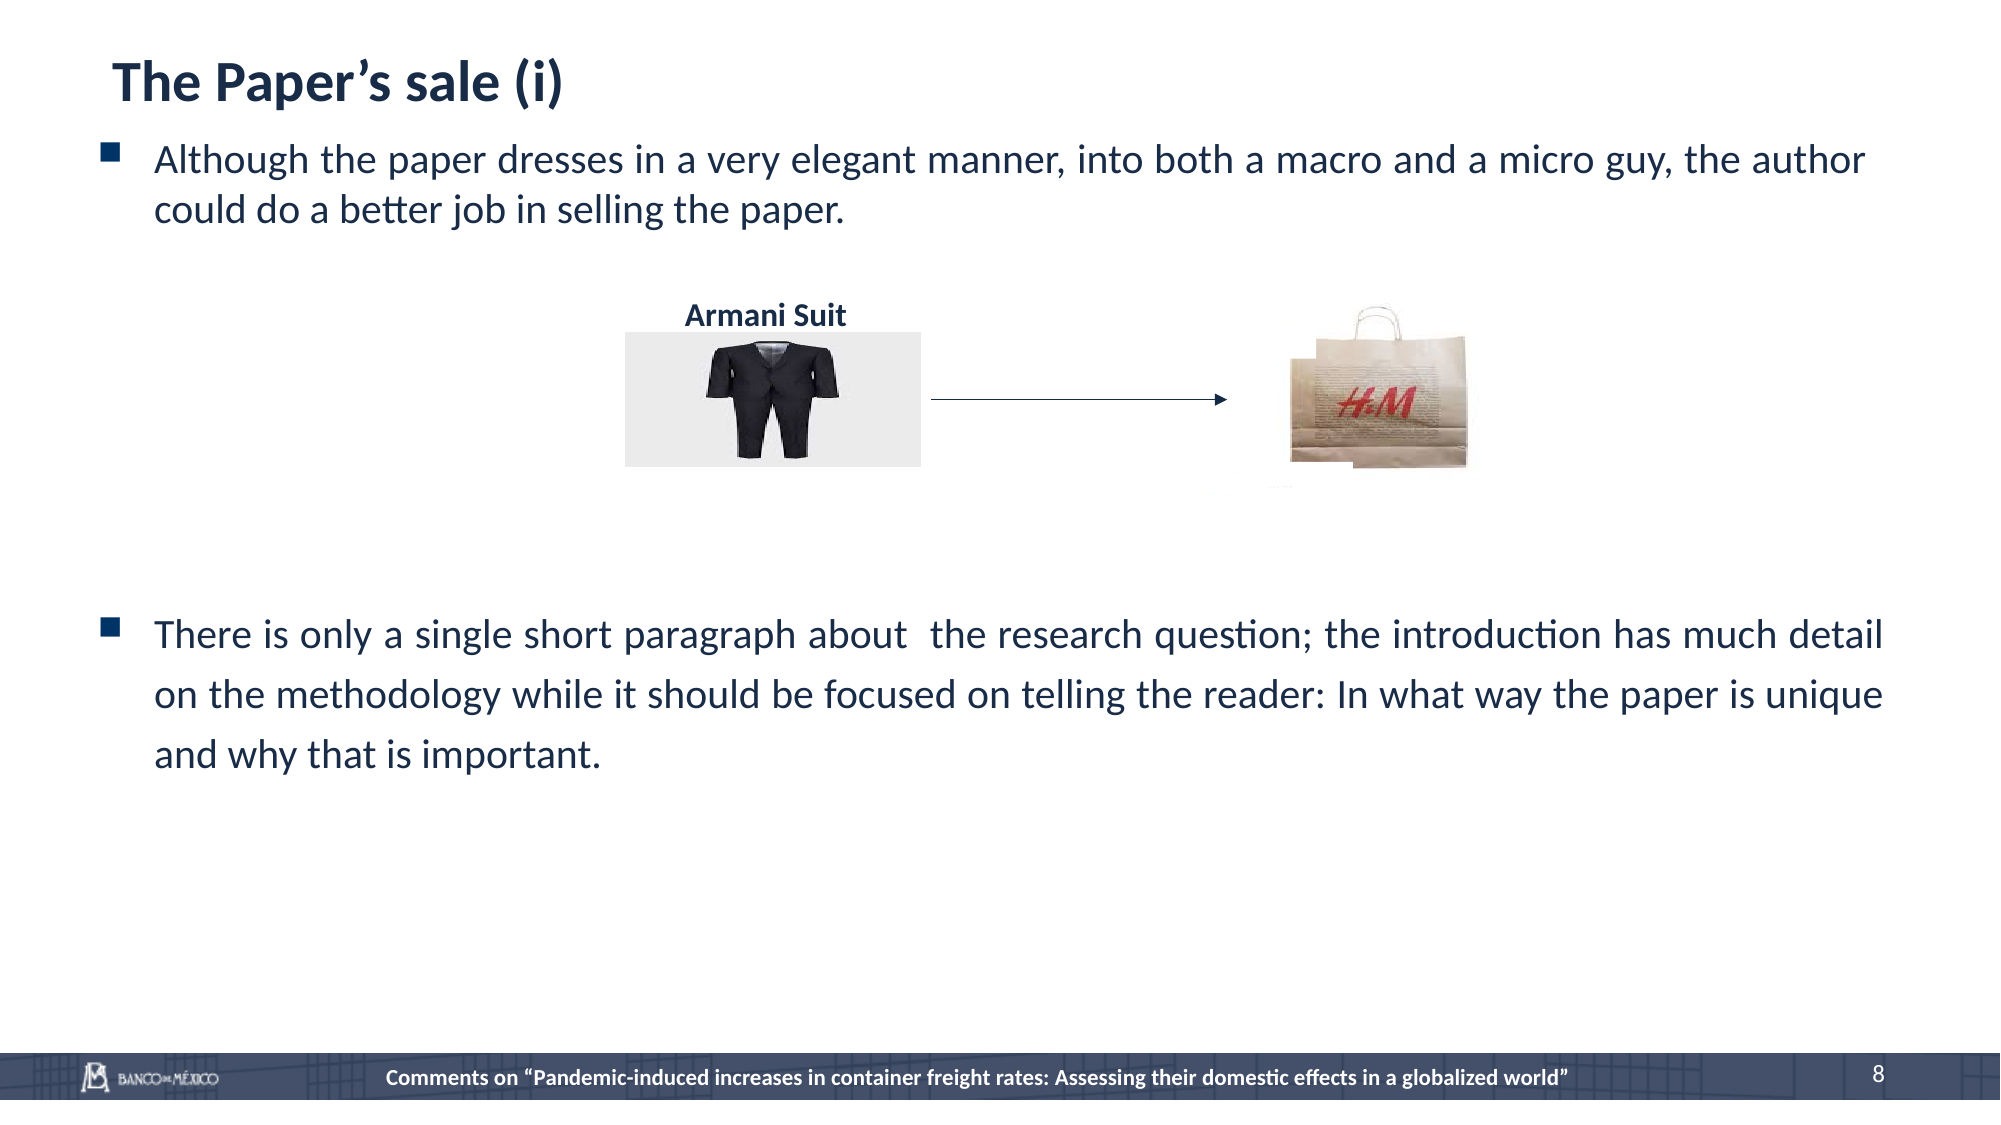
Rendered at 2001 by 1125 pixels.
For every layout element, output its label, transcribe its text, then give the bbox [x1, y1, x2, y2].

footer Comments on “Pandemic-induced increases in container freight rates: Assessing their domestic effects in a globalized world” [241, 1047, 1716, 1107]
picture [1900, 1053, 2000, 1100]
title The Paper’s sale (i) [97, 18, 1898, 137]
slide_number 8 [1433, 1047, 1900, 1103]
picture [1203, 278, 1556, 497]
list Although the paper dresses in a very elegant manner, into both a macro and a micro guy, the author could do a better job in selling the paper. Armani Suit [82, 124, 1883, 497]
text_box There is only a single short paragraph about the research question; the introduction has much detail on the methodology while it should be focused on telling the reader: In what way the paper is unique and why that is important. [82, 589, 1900, 1047]
picture [624, 332, 921, 468]
picture [0, 1053, 241, 1100]
